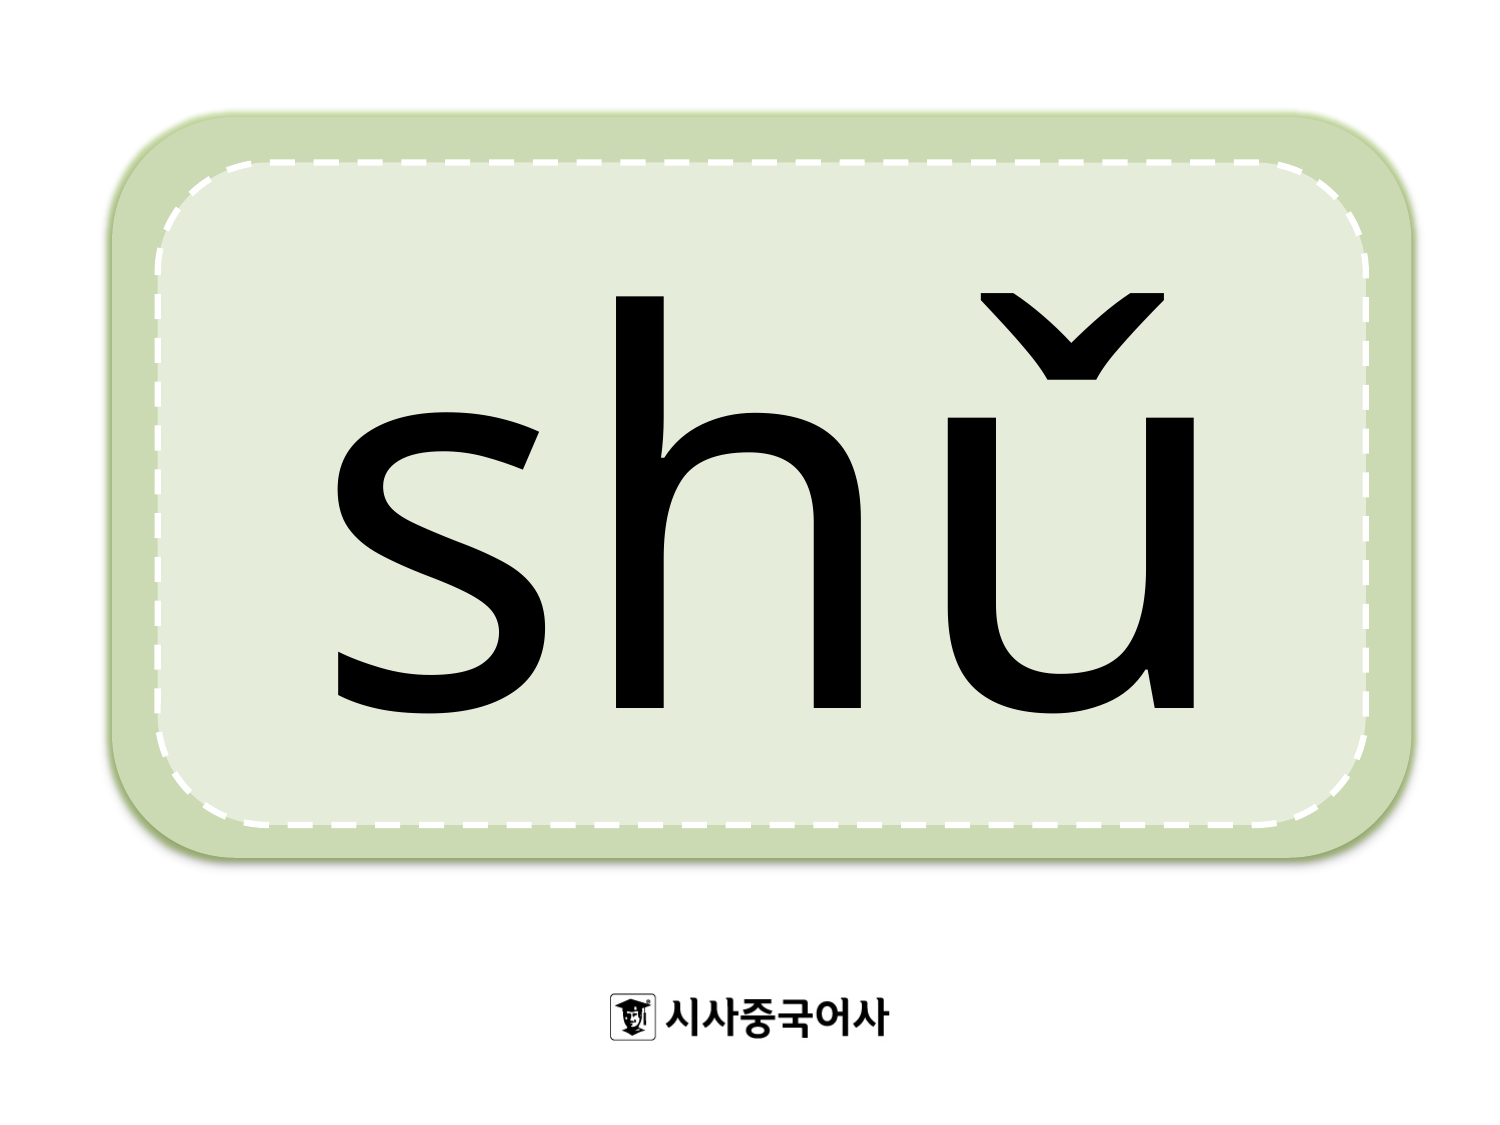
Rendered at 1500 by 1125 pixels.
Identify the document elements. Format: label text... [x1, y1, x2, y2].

picture [602, 987, 898, 1047]
text_box shǔ [171, 160, 1380, 824]
